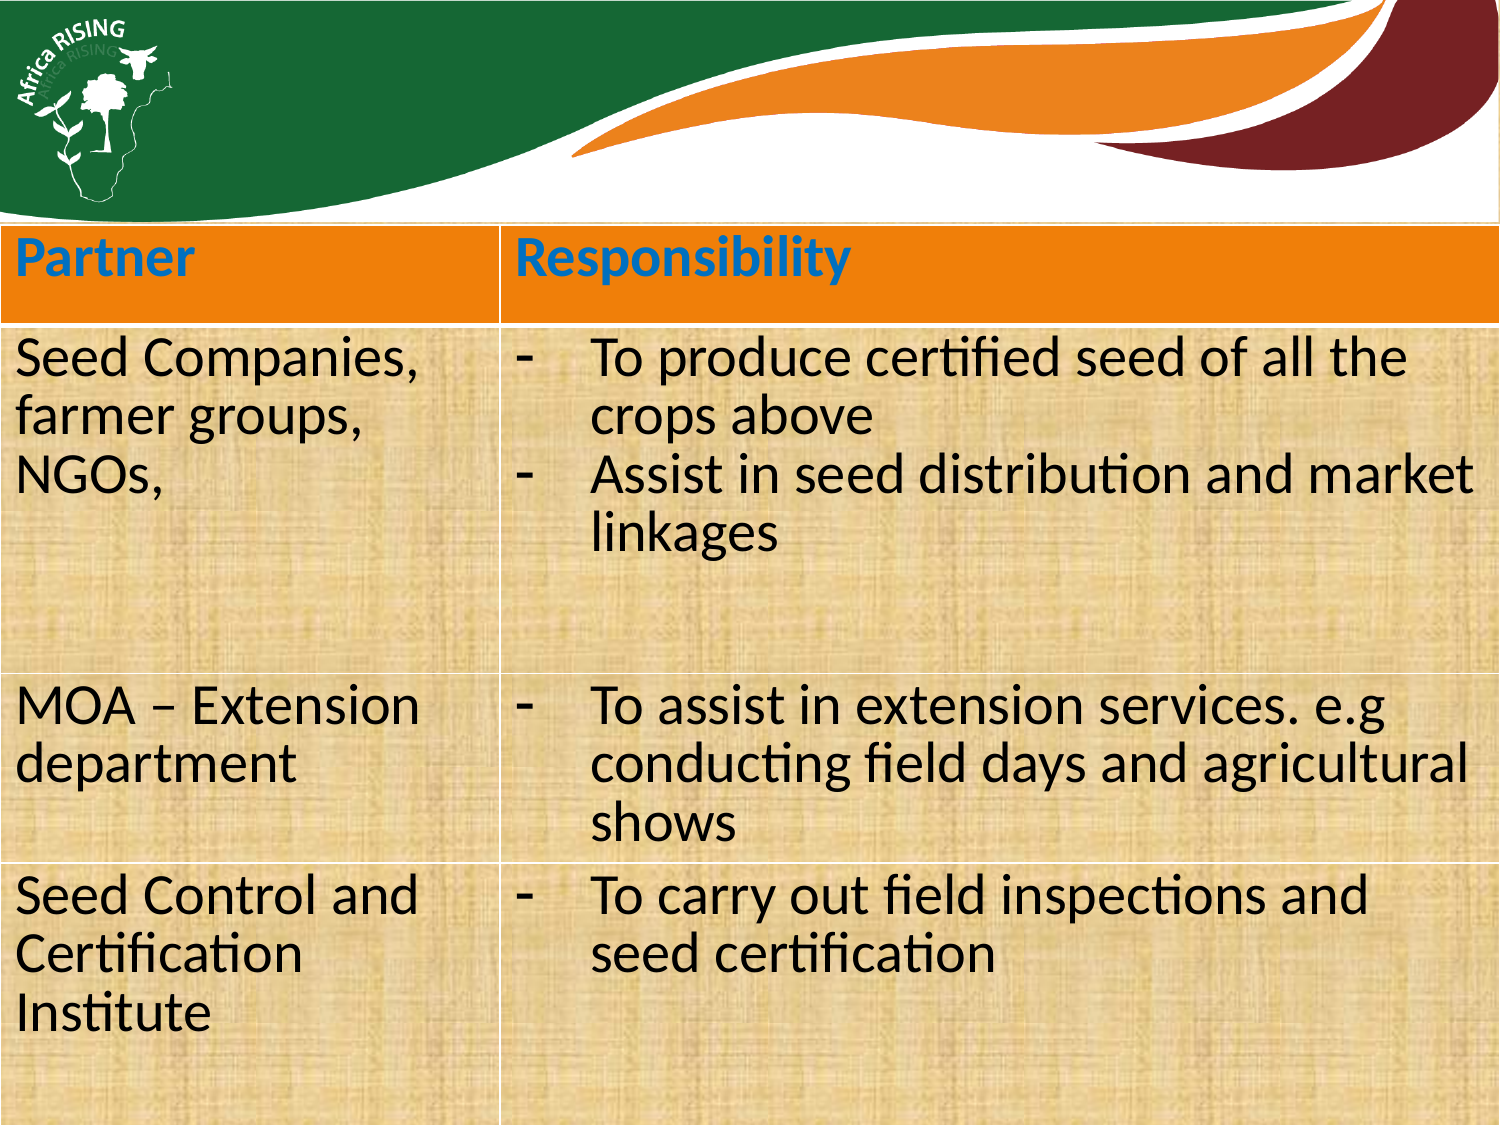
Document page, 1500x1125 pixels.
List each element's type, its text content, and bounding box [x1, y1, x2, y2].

table_header Responsibility [501, 226, 1499, 323]
table_cell To assist in extension services. e.g conducting field days and agricultural shows [501, 674, 1499, 862]
table_cell To carry out field inspections and seed certification [501, 864, 1499, 1125]
picture [0, 0, 1500, 224]
table_cell Seed Control and Certification Institute [1, 864, 499, 1125]
table_header Partner [1, 226, 499, 323]
table_cell Seed Companies, farmer groups, NGOs, [1, 328, 499, 673]
table_cell To produce certified seed of all the crops above Assist in seed distribution and market linkages [501, 328, 1499, 673]
table_cell MOA – Extension department [1, 674, 499, 862]
